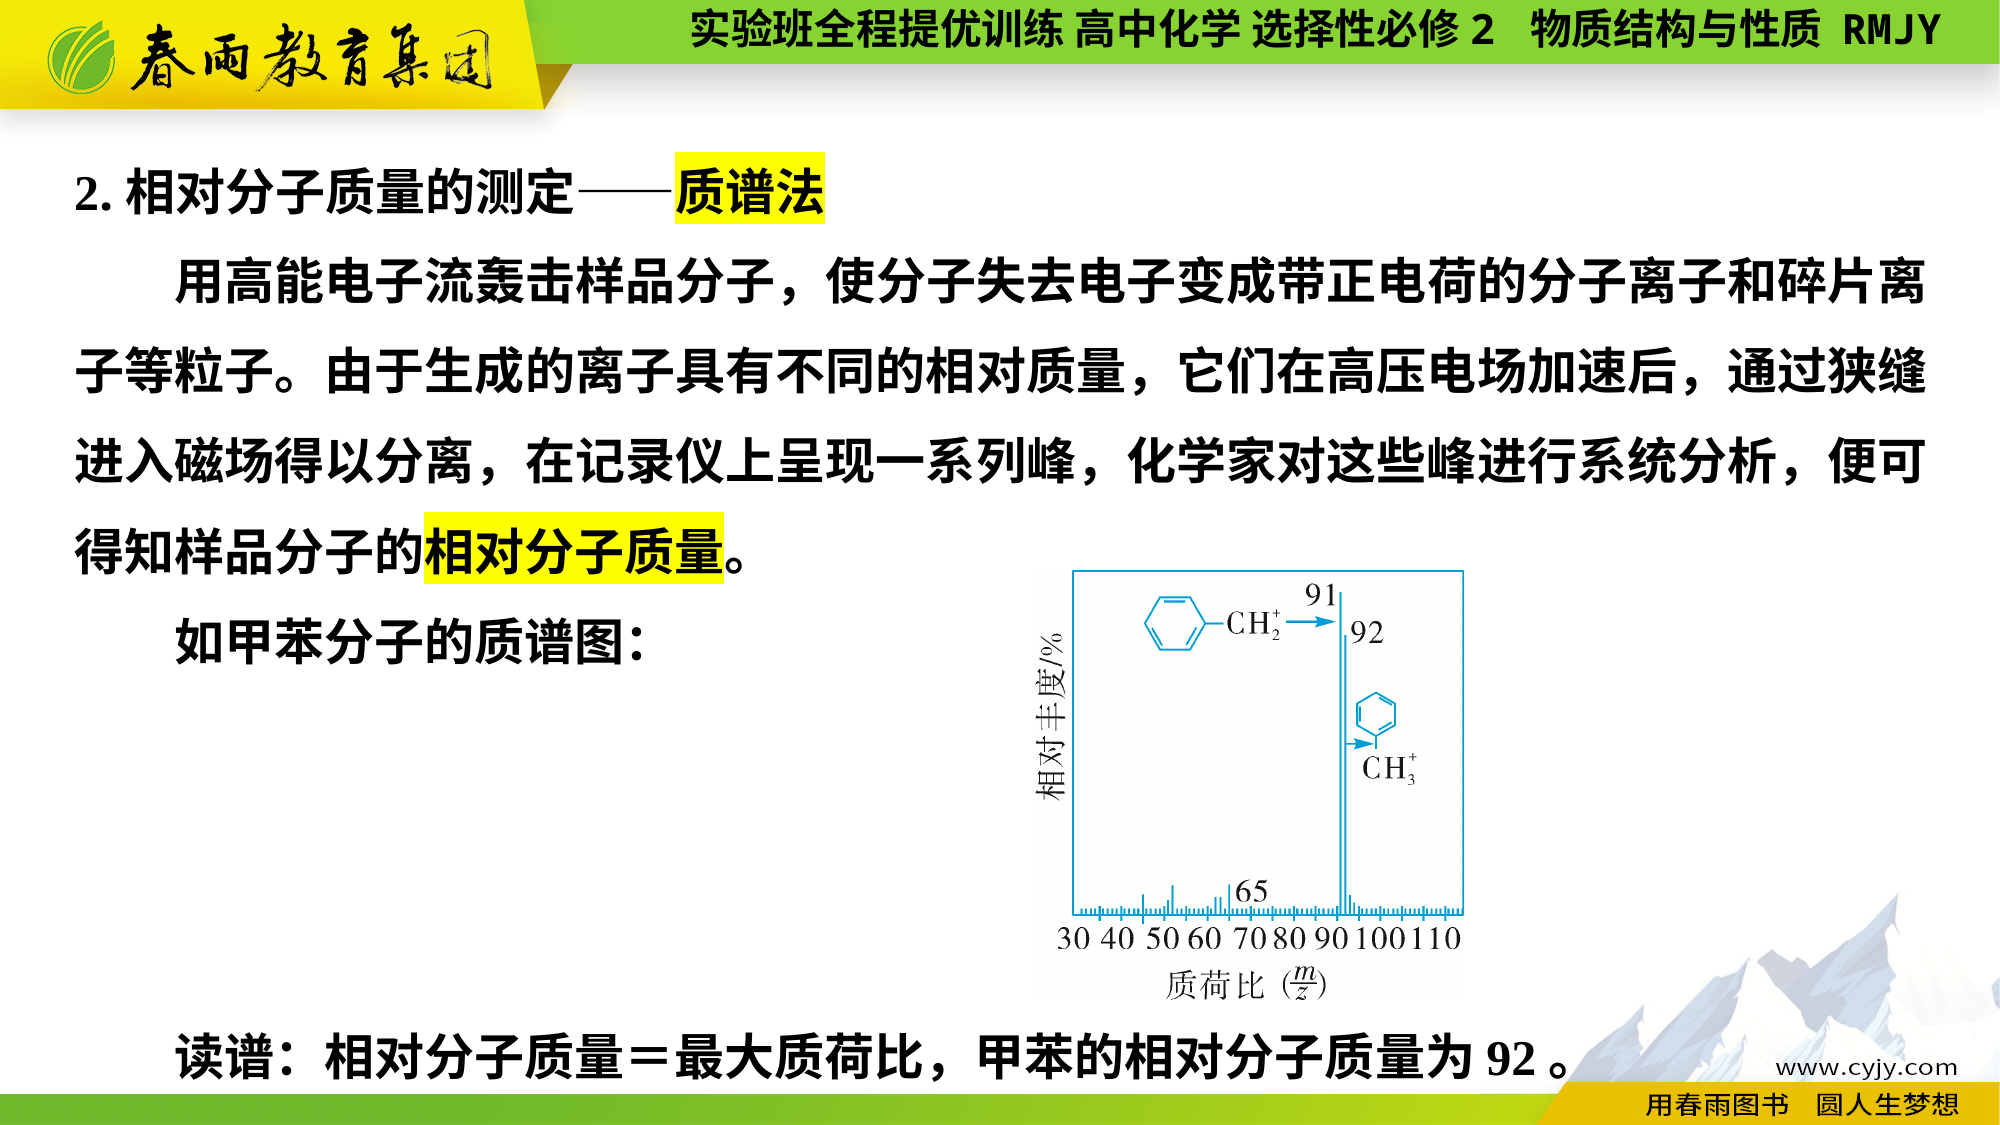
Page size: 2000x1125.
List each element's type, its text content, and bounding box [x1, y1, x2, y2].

picture [0, 0, 2000, 1125]
list 2.相对分子质量的测定——质谱法 用高能电子流轰击样品分子，使分子失去电子变成带正电荷的分子离子和碎片离子等粒子。由于生成的离子具有不同的相对质量，它们在高压电场加速后，通过狭缝进入磁场得以分离，在记录仪上呈现一系列峰，化学家对这些峰进行系统分析，便可得知样品分子的相对分子质量。 如甲苯分子的质谱图： 读谱：相对分子质量＝最大质荷比，甲苯的相对分子质量为92。 [59, 122, 1944, 1104]
